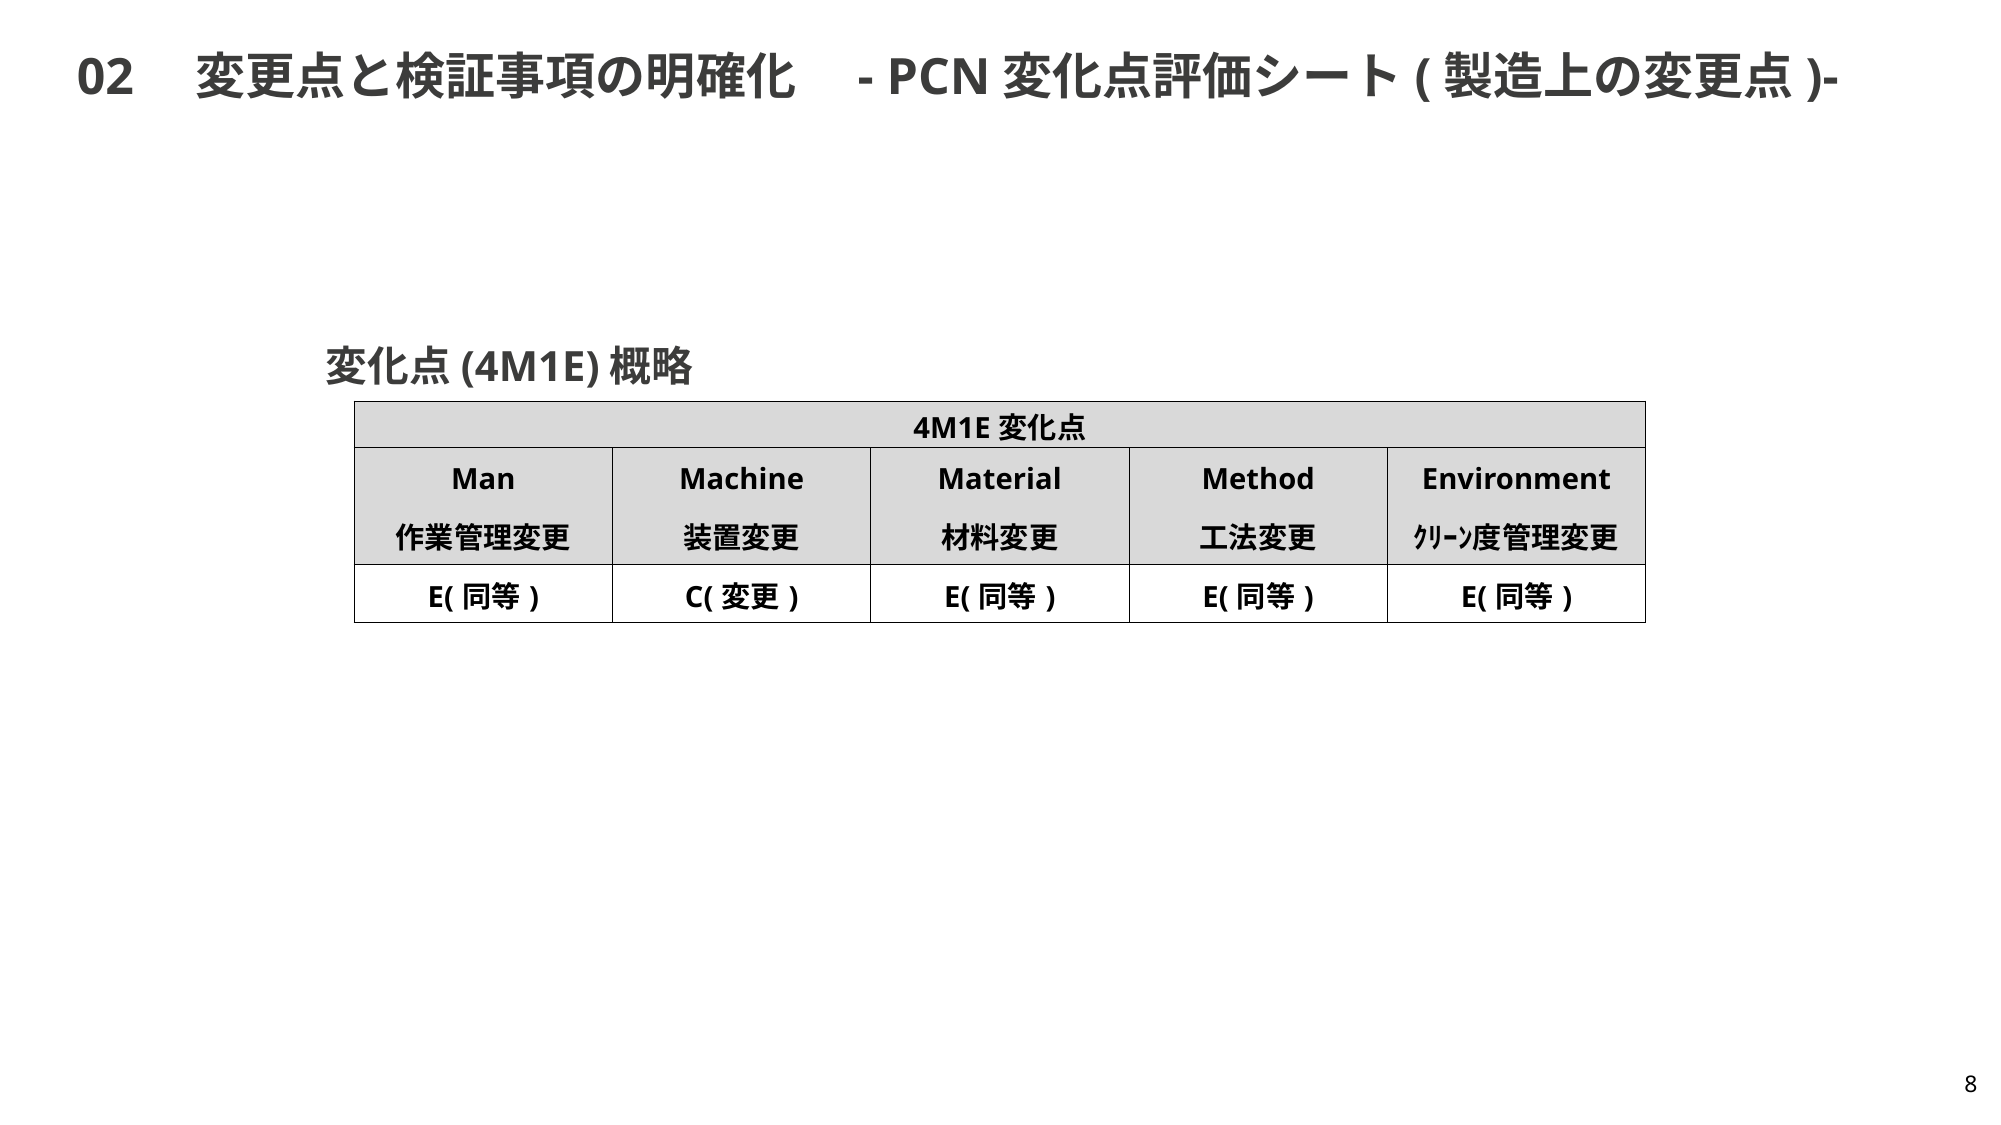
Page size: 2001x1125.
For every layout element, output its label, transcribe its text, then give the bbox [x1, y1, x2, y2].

table_cell Man [355, 448, 612, 506]
title 02 変更点と検証事項の明確化 - PCN変化点評価シート(製造上の変更点)- [0, 0, 2000, 123]
table_cell Method [1130, 448, 1387, 506]
table_cell Machine [613, 448, 870, 506]
table_cell E(同等) [355, 565, 612, 622]
table_cell ｸﾘｰﾝ度管理変更 [1388, 506, 1645, 564]
table_cell 装置変更 [613, 506, 870, 564]
table_cell 作業管理変更 [355, 506, 612, 564]
table_cell E(同等) [871, 565, 1129, 622]
table_cell C(変更) [613, 565, 870, 622]
table_header 4M1E変化点 [355, 402, 1645, 447]
table_cell 工法変更 [1130, 506, 1387, 564]
table_cell Material [871, 448, 1129, 506]
table_cell E(同等) [1388, 565, 1645, 622]
text_box 変化点(4M1E)概略 [325, 345, 1388, 391]
table_cell E(同等) [1130, 565, 1387, 622]
table_cell 材料変更 [871, 506, 1129, 564]
table_cell Environment [1388, 448, 1645, 506]
